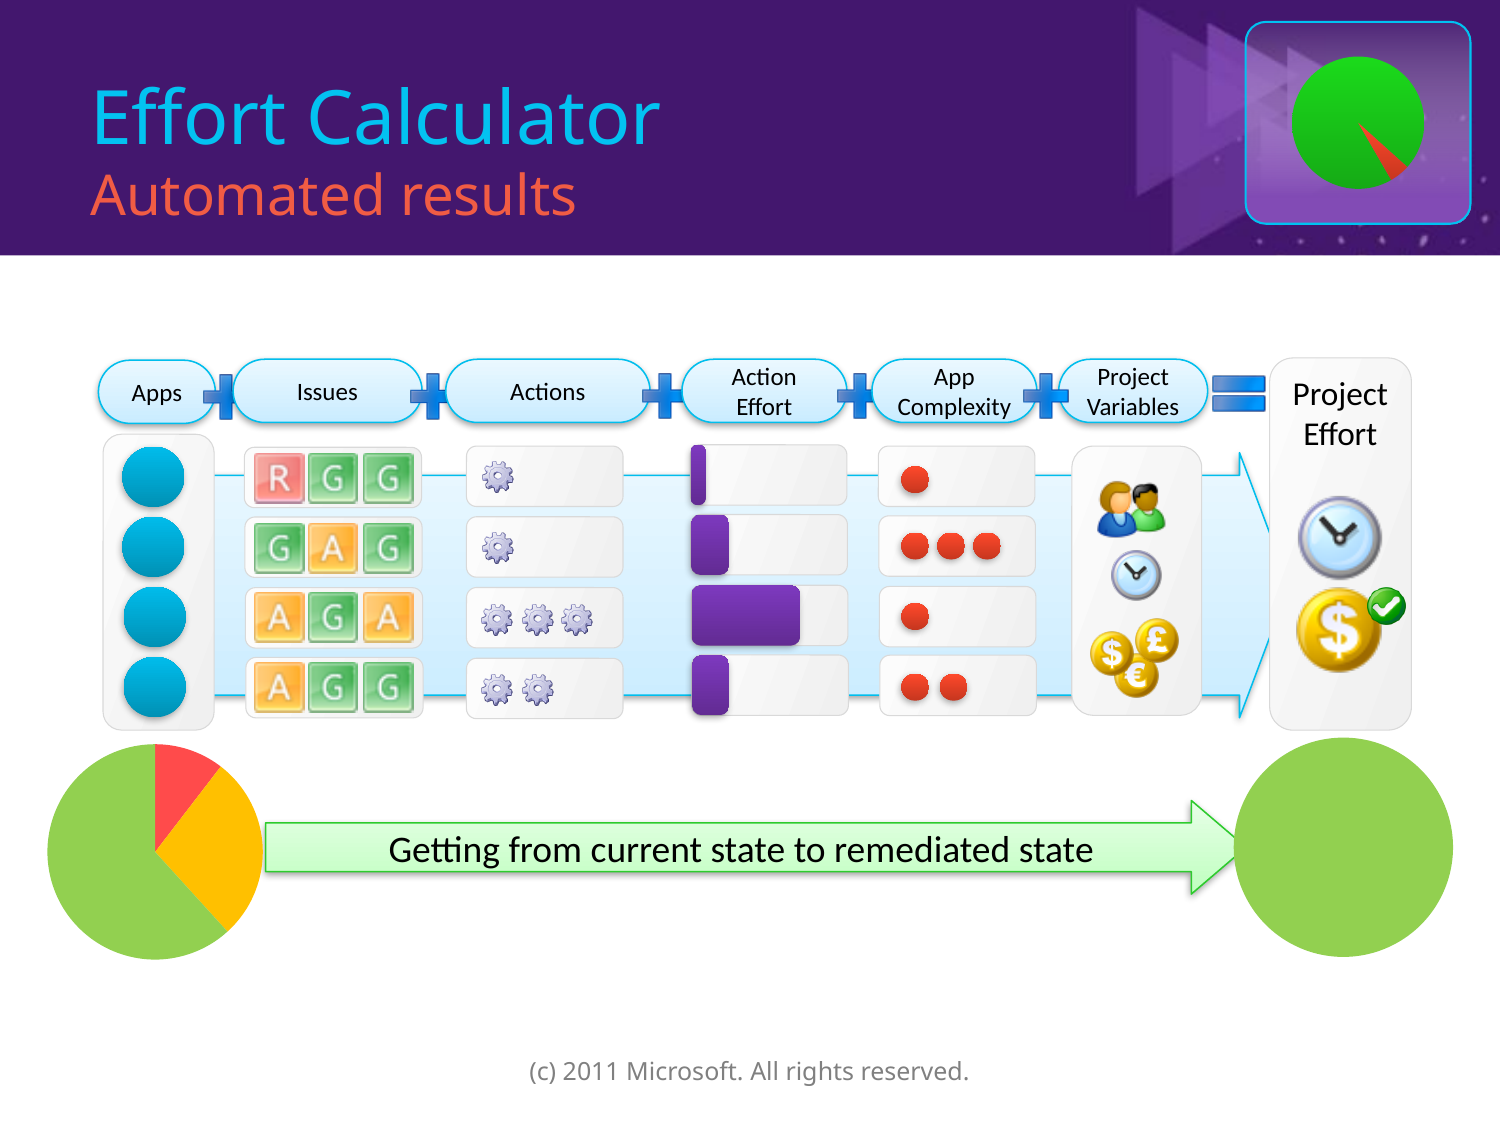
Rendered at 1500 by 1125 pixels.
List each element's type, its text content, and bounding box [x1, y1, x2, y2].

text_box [1073, 358, 1206, 716]
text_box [1210, 354, 1412, 731]
footer (c) 2011 Microsoft. All rights reserved. [512, 1042, 988, 1103]
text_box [871, 358, 1073, 716]
title Effort Calculator Automated results [75, 54, 1425, 243]
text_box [232, 358, 444, 719]
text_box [445, 358, 680, 719]
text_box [681, 358, 870, 716]
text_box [38, 732, 1458, 965]
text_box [98, 359, 252, 731]
picture [0, 0, 1500, 255]
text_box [1245, 21, 1471, 224]
